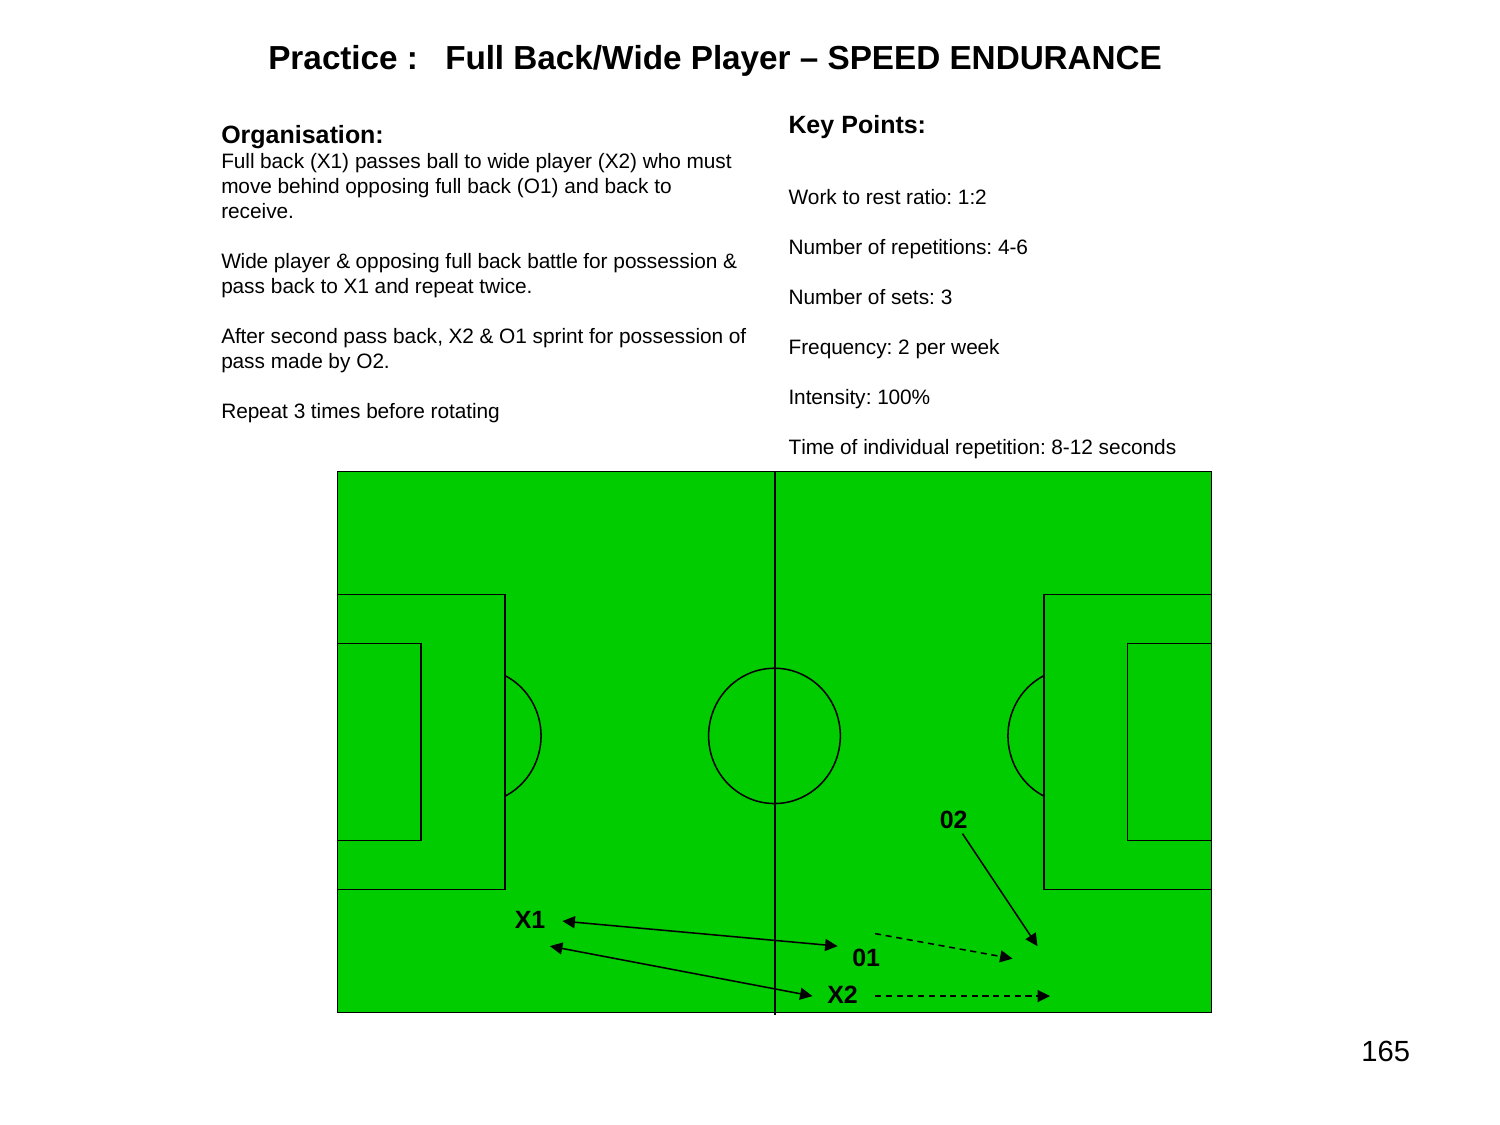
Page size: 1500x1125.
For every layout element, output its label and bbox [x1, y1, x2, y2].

text_box [1074, 1024, 1425, 1103]
text_box [206, 24, 1388, 1017]
